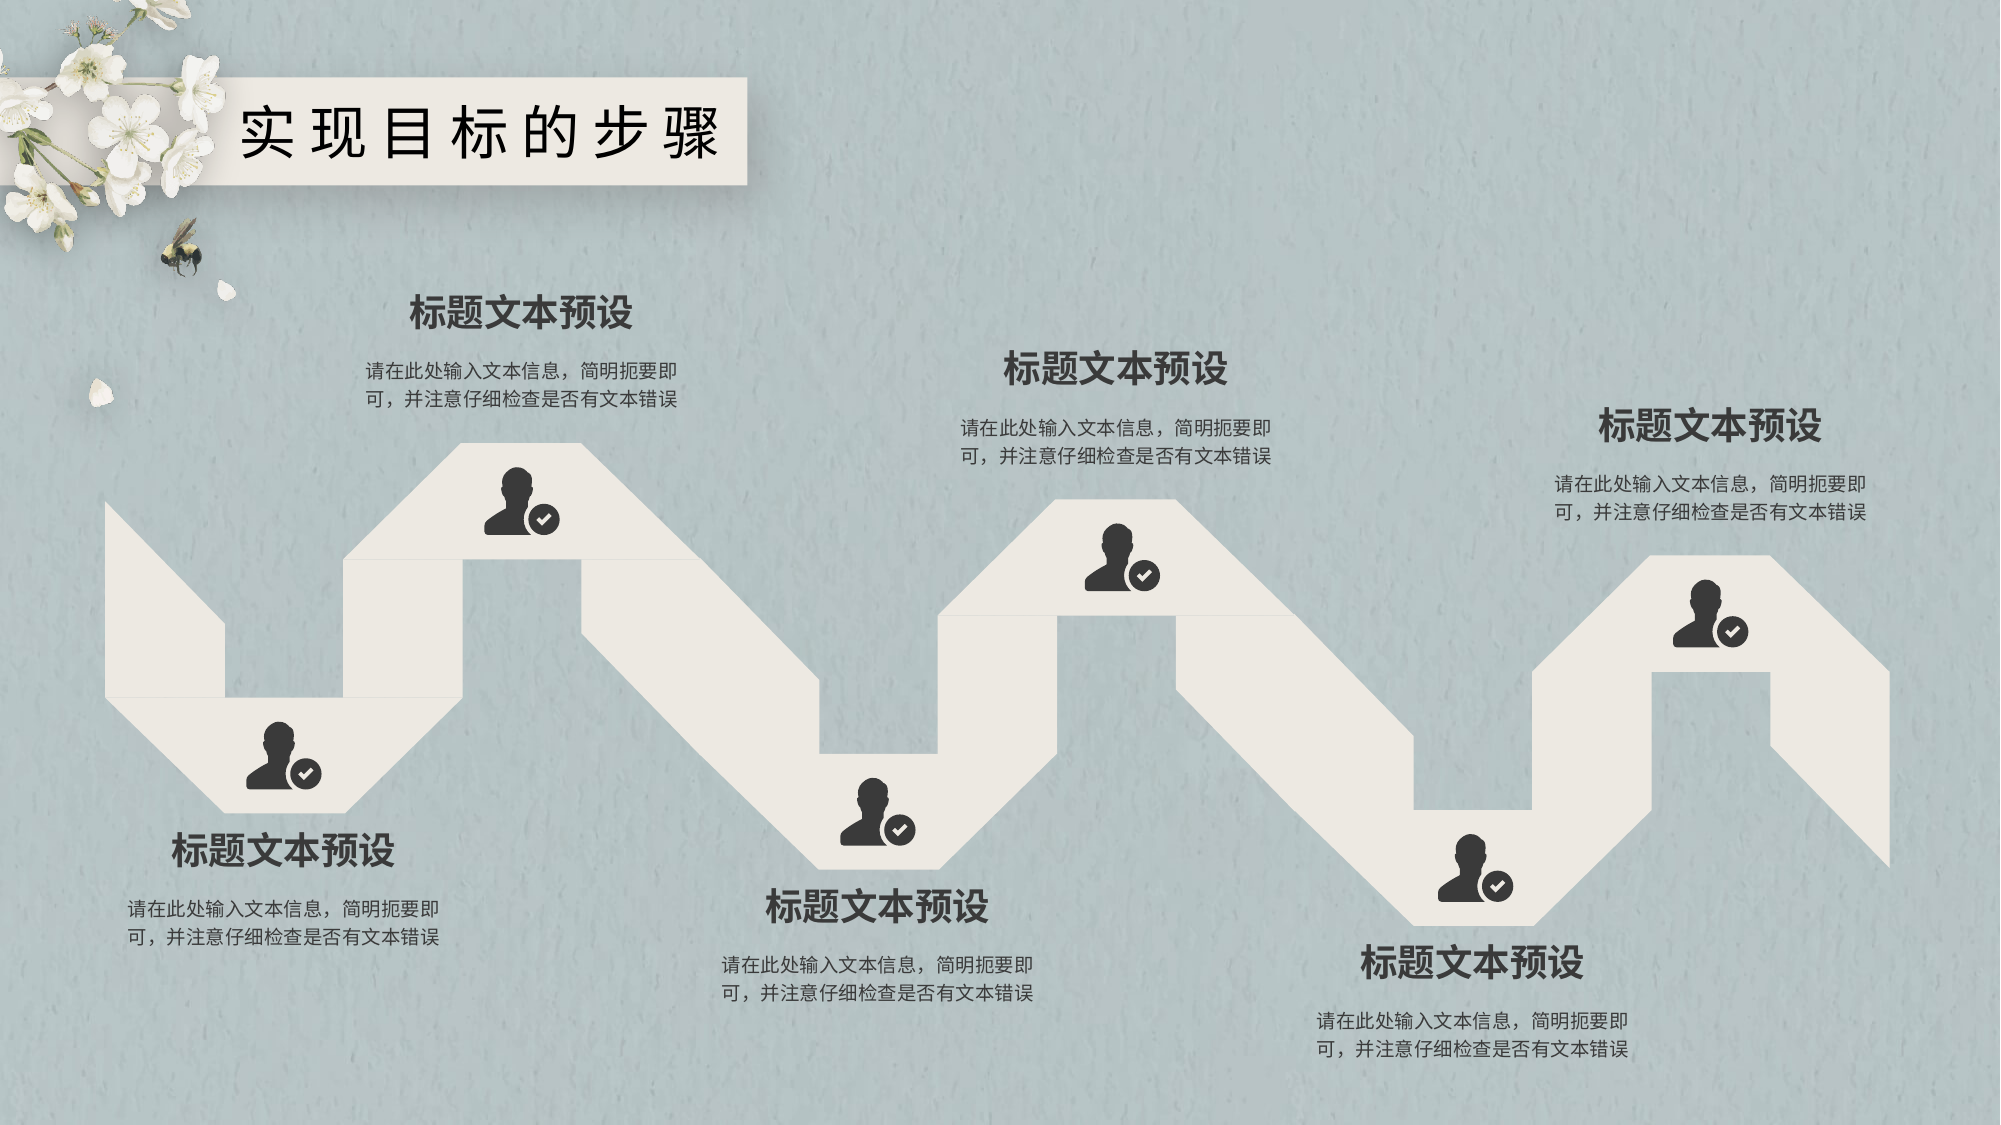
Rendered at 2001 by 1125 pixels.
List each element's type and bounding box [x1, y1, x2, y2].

text_box [1294, 926, 1652, 1093]
text_box [105, 443, 1890, 926]
text_box [699, 926, 1057, 1037]
picture [0, 0, 2000, 1125]
text_box [343, 276, 701, 443]
text_box [937, 332, 1295, 443]
text_box [105, 926, 463, 981]
text_box [0, 0, 748, 429]
text_box [1531, 388, 1890, 443]
